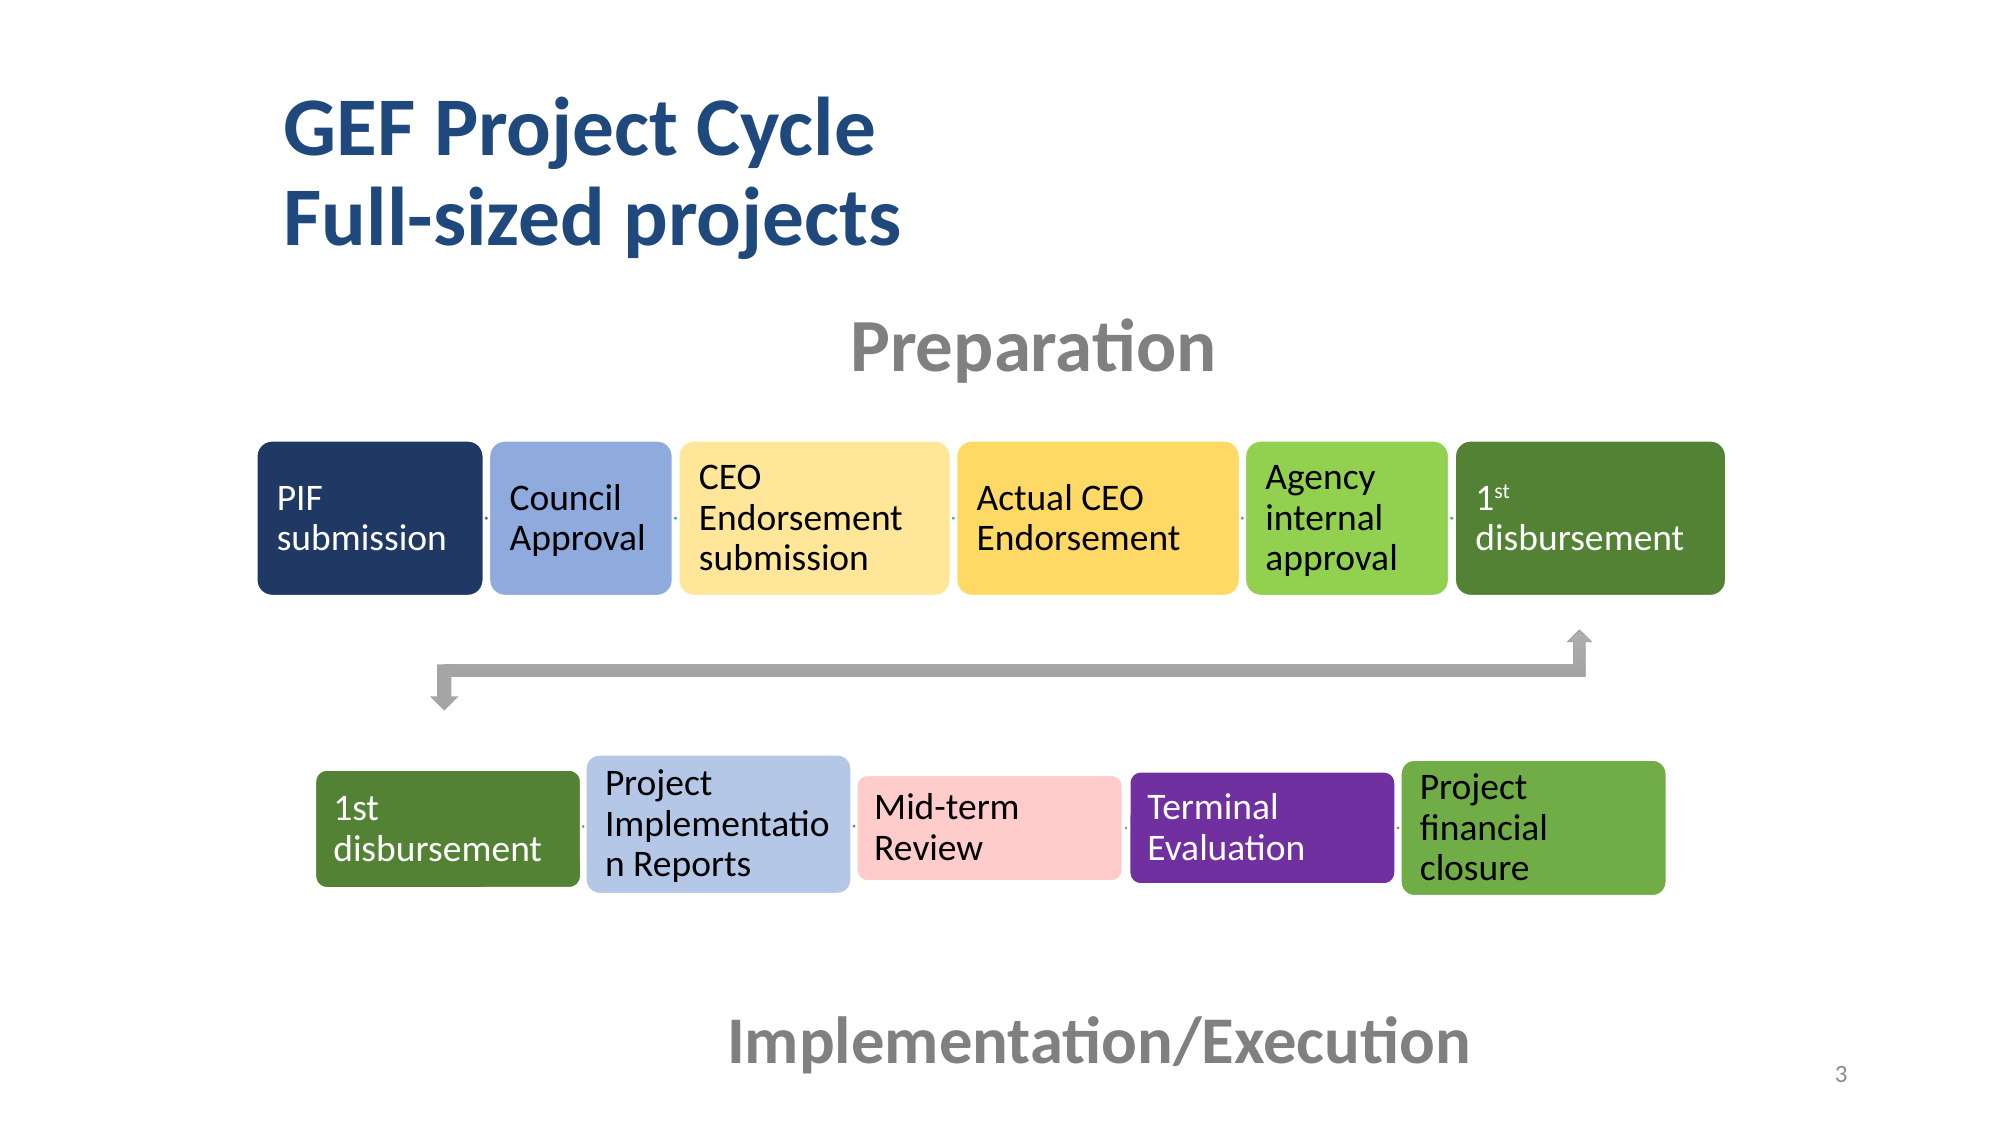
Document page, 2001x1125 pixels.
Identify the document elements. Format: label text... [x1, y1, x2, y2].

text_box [255, 424, 1727, 612]
title GEF Project Cycle Full-sized projects [268, 72, 1000, 276]
text_box Implementation/Execution [712, 989, 1513, 1084]
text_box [315, 745, 1668, 911]
slide_number 3 [1412, 1042, 1863, 1103]
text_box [429, 629, 1592, 711]
text_box Preparation [835, 289, 1375, 395]
